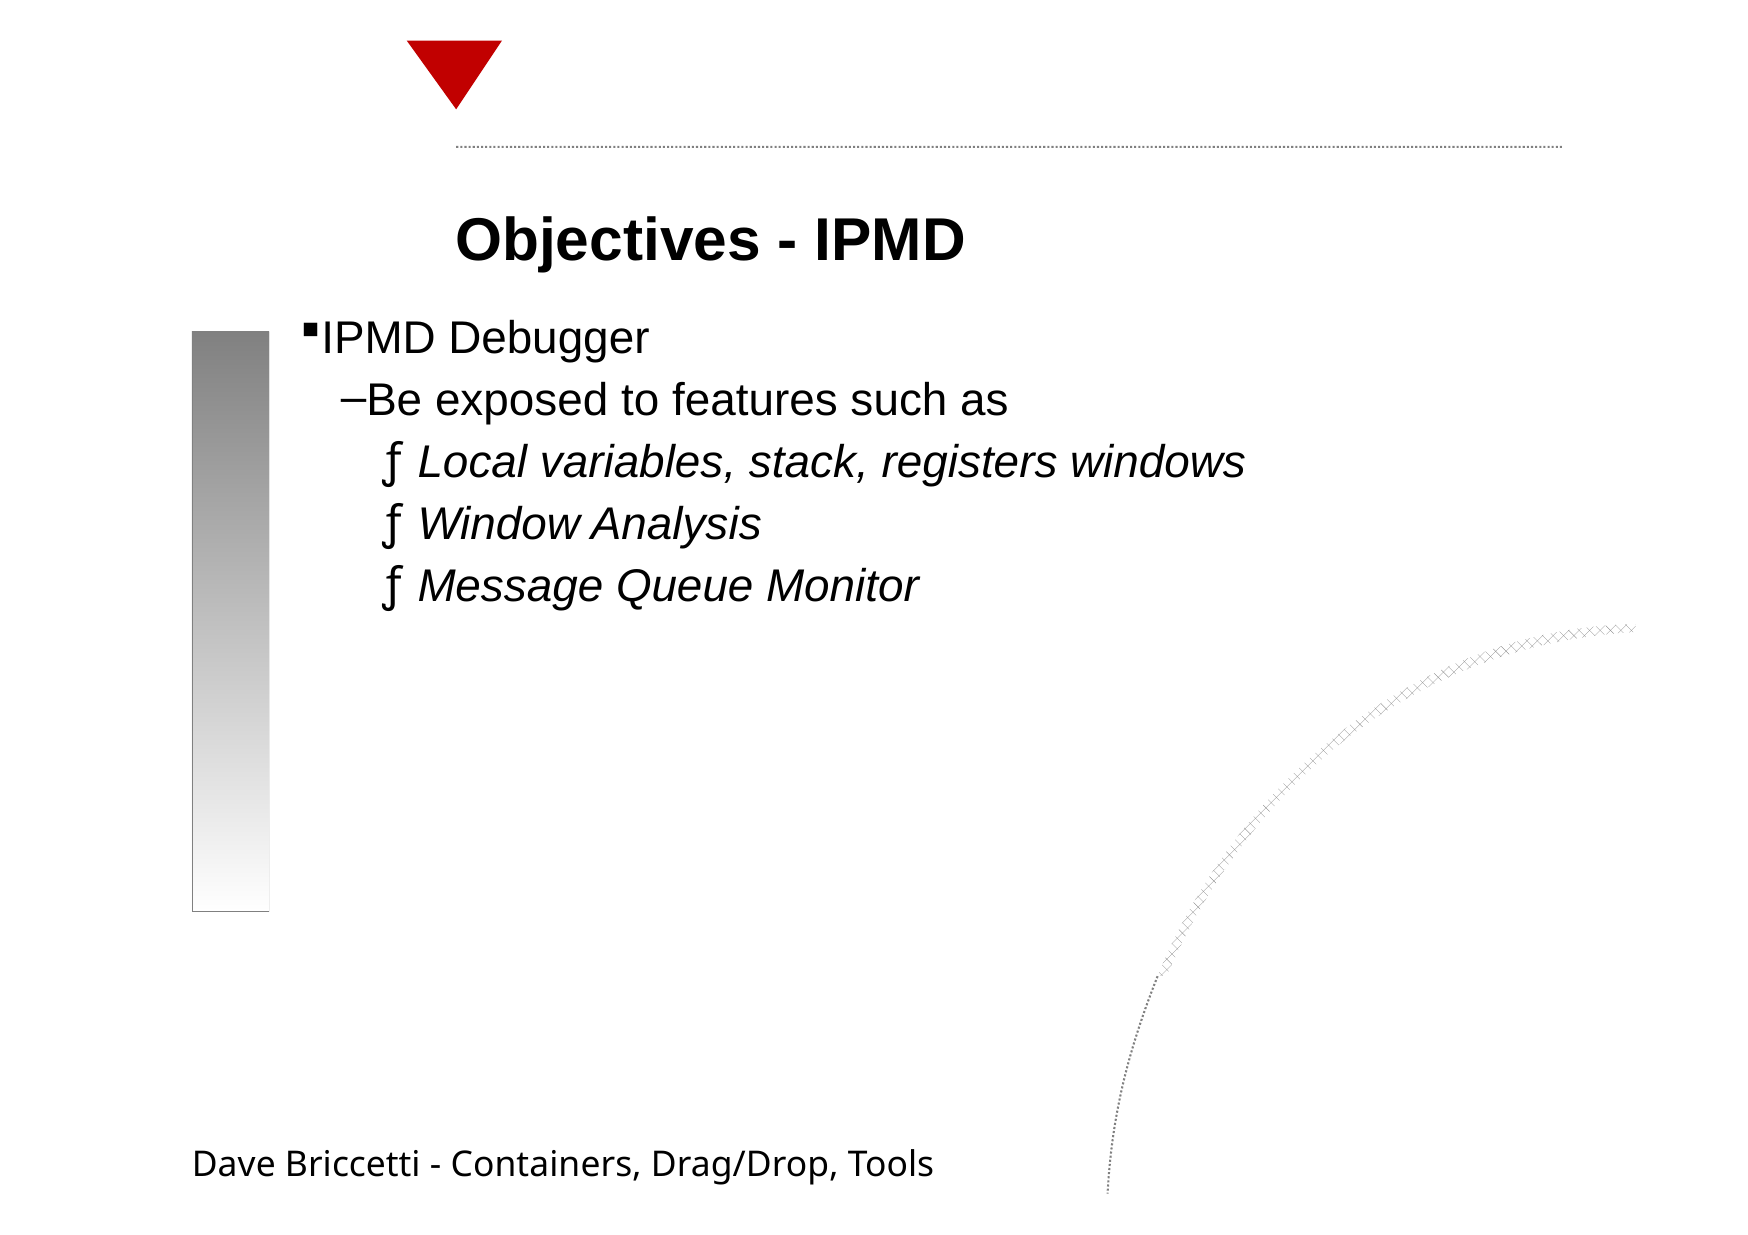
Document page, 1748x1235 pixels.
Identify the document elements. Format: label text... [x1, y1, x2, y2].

text_box IPMD Debugger Be exposed to features such as Local variables, stack, registers windows Window Analysis Message Queue Monitor [300, 307, 1561, 611]
text_box [1112, 976, 1158, 1141]
text_box Dave Briccetti - Containers, Drag/Drop, Tools [191, 1141, 1505, 1184]
text_box [191, 331, 270, 912]
text_box [1157, 624, 1636, 977]
text_box Objectives - IPMD [455, 200, 1568, 273]
text_box [406, 40, 503, 110]
